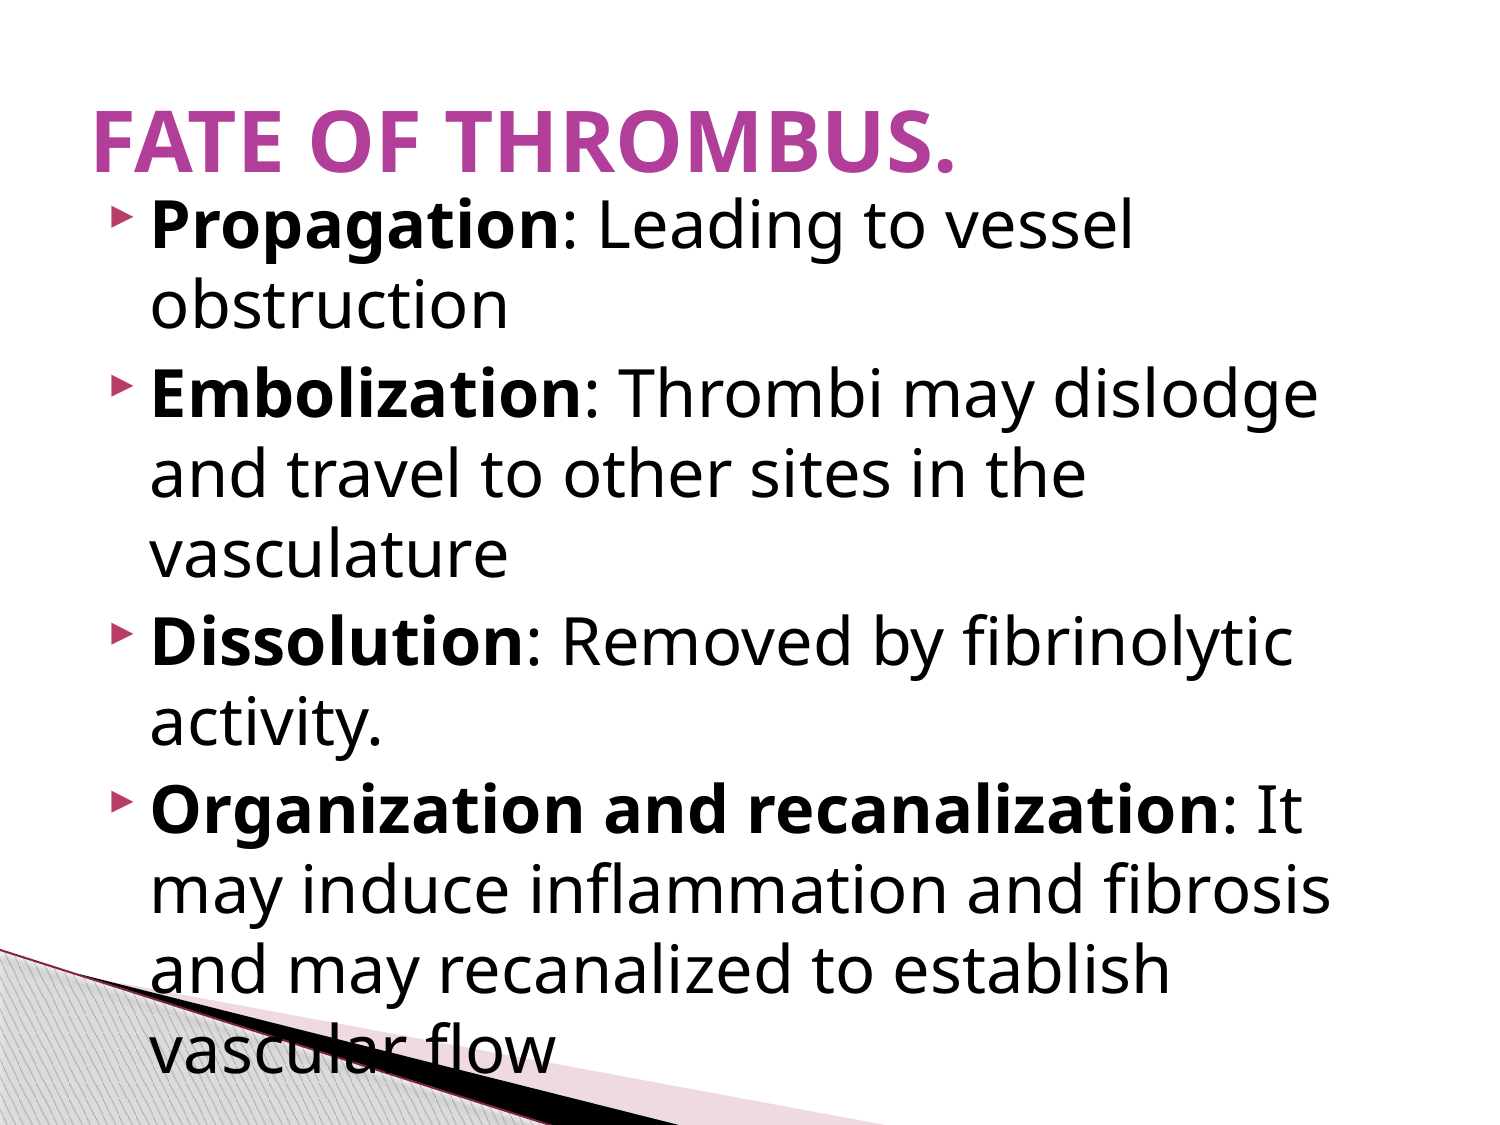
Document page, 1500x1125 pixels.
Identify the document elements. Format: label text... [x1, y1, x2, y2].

list Propagation: Leading to vessel obstruction Embolization: Thrombi may dislodge and travel to other sites in the vasculature Dissolution: Removed by fibrinolytic activity. Organization and recanalization: It may induce inflammation and fibrosis and may recanalized to establish vascular flow [75, 233, 1425, 1100]
title FATE OF THROMBUS. [75, 45, 1425, 233]
